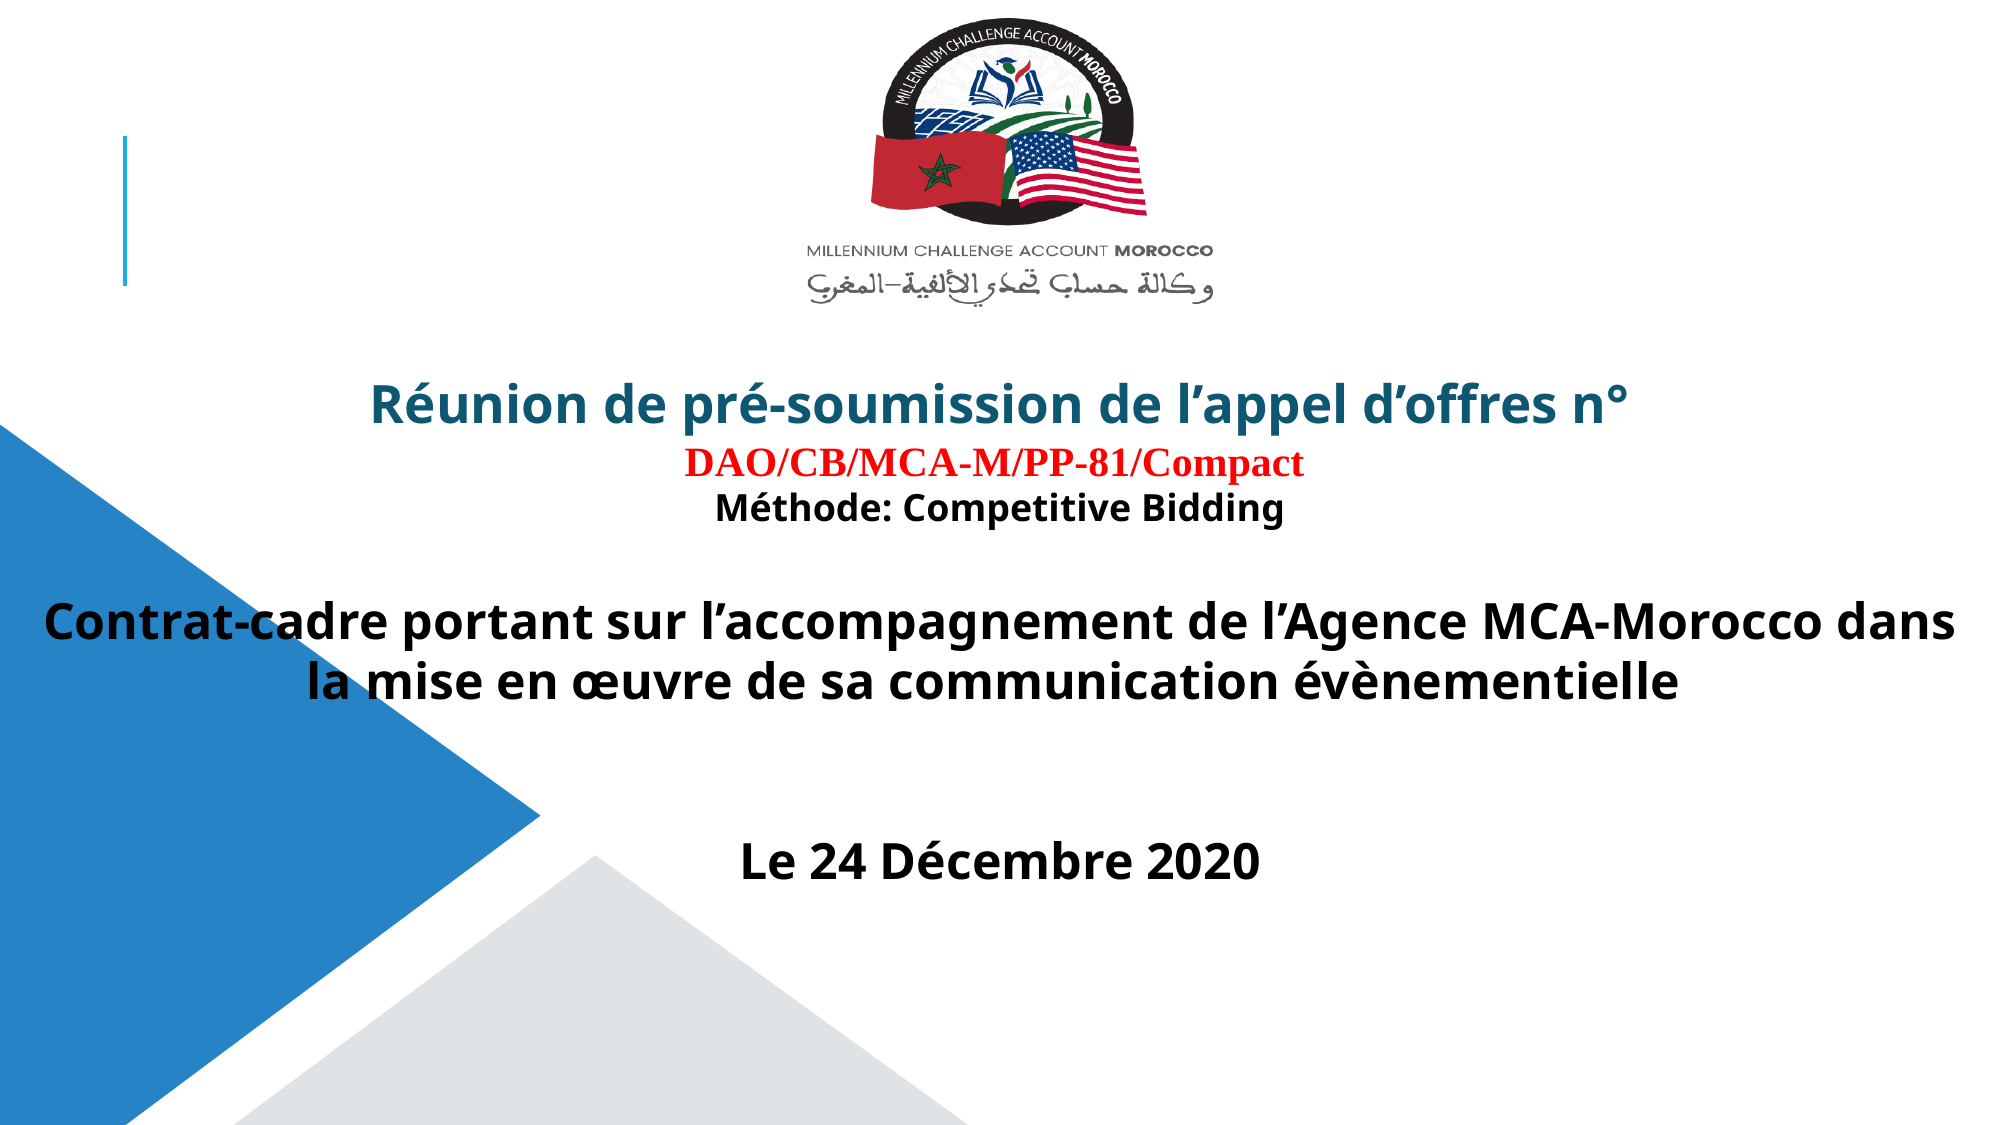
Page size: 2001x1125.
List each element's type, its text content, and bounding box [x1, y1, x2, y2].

picture [795, 9, 1224, 314]
text_box Réunion de pré-soumission de l’appel d’offres n° DAO/CB/MCA-M/PP-81/Compact Méthode: Competitive Bidding Contrat-cadre portant sur l’accompagnement de l’Agence MCA-Morocco dans la mise en œuvre de sa communication évènementielle Le 24 Décembre 2020 [0, 0, 2000, 1125]
